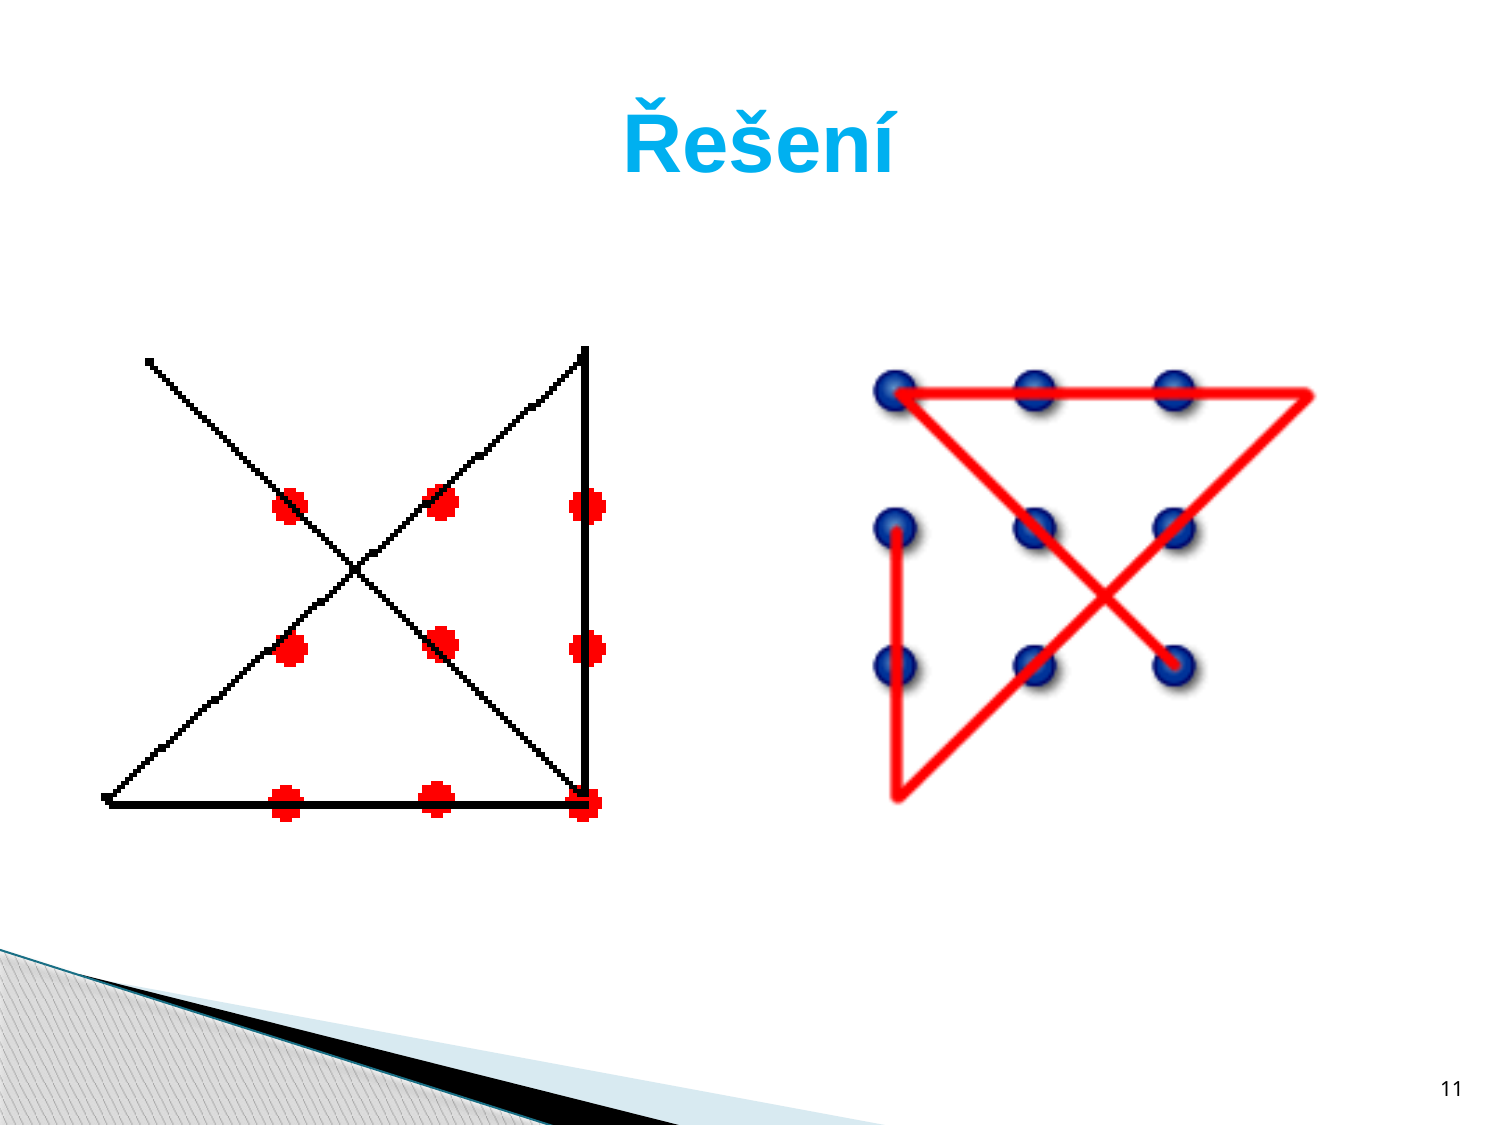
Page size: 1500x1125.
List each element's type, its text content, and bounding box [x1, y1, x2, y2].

title Řešení [75, 45, 1425, 233]
picture [761, 332, 1383, 833]
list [93, 269, 704, 880]
slide_number 11 [1418, 1051, 1479, 1112]
